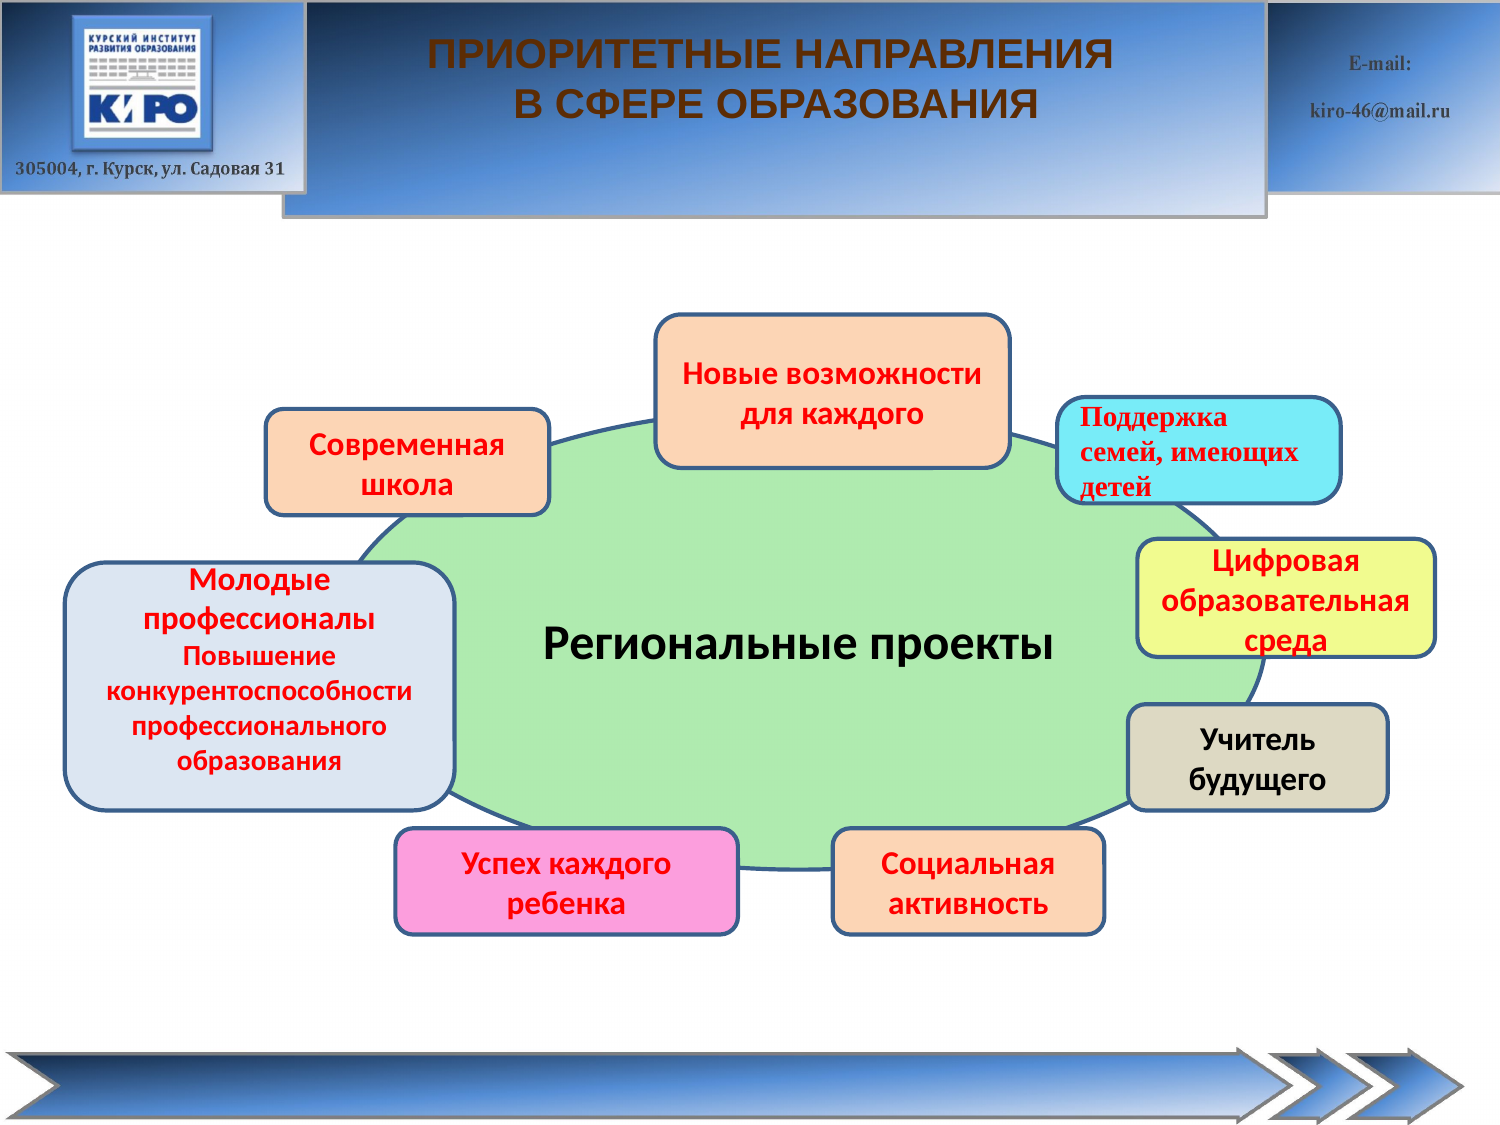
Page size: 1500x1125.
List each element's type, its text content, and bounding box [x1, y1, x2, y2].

text_box Современная школа [263, 406, 552, 518]
text_box Учитель будущего [1125, 702, 1390, 813]
text_box Региональные проекты [358, 418, 1266, 872]
text_box Социальная активность [830, 826, 1107, 937]
text_box Молодые профессионалы Повышение конкурентоспособности профессионального образования [62, 560, 457, 813]
text_box Новые возможности для каждого [653, 312, 1012, 471]
text_box Цифровая образовательная среда [1135, 536, 1438, 660]
text_box [29, 0, 1447, 138]
text_box Поддержка семей, имеющих детей [1054, 394, 1343, 506]
picture [0, 0, 1500, 1125]
text_box ПРИОРИТЕТНЫЕ НАПРАВЛЕНИЯ В СФЕРЕ ОБРАЗОВАНИЯ [64, 19, 1477, 135]
text_box Успех каждого ребенка [393, 826, 741, 937]
